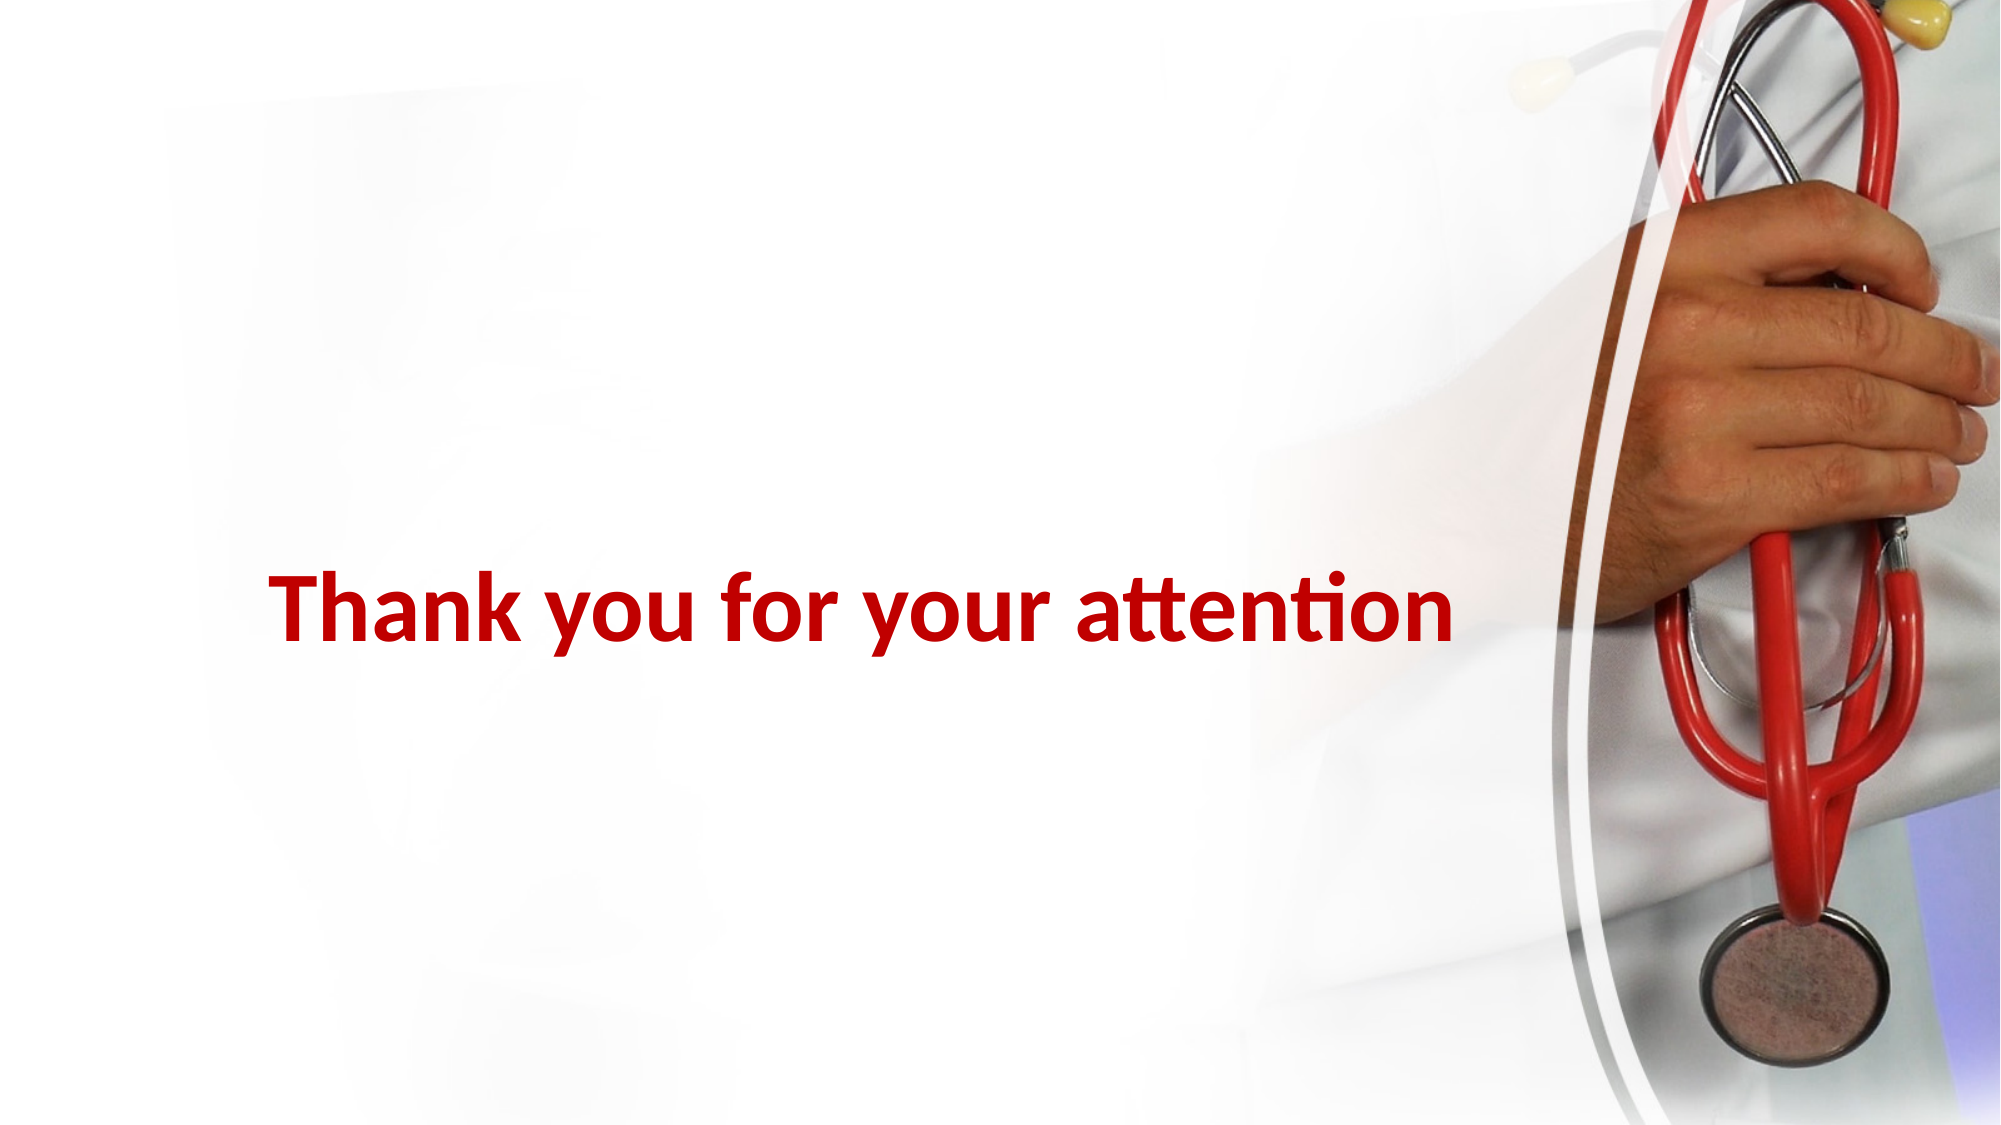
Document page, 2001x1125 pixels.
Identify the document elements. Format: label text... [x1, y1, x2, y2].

title Thank you for your attention [142, 517, 1583, 685]
picture [0, 0, 2001, 1125]
